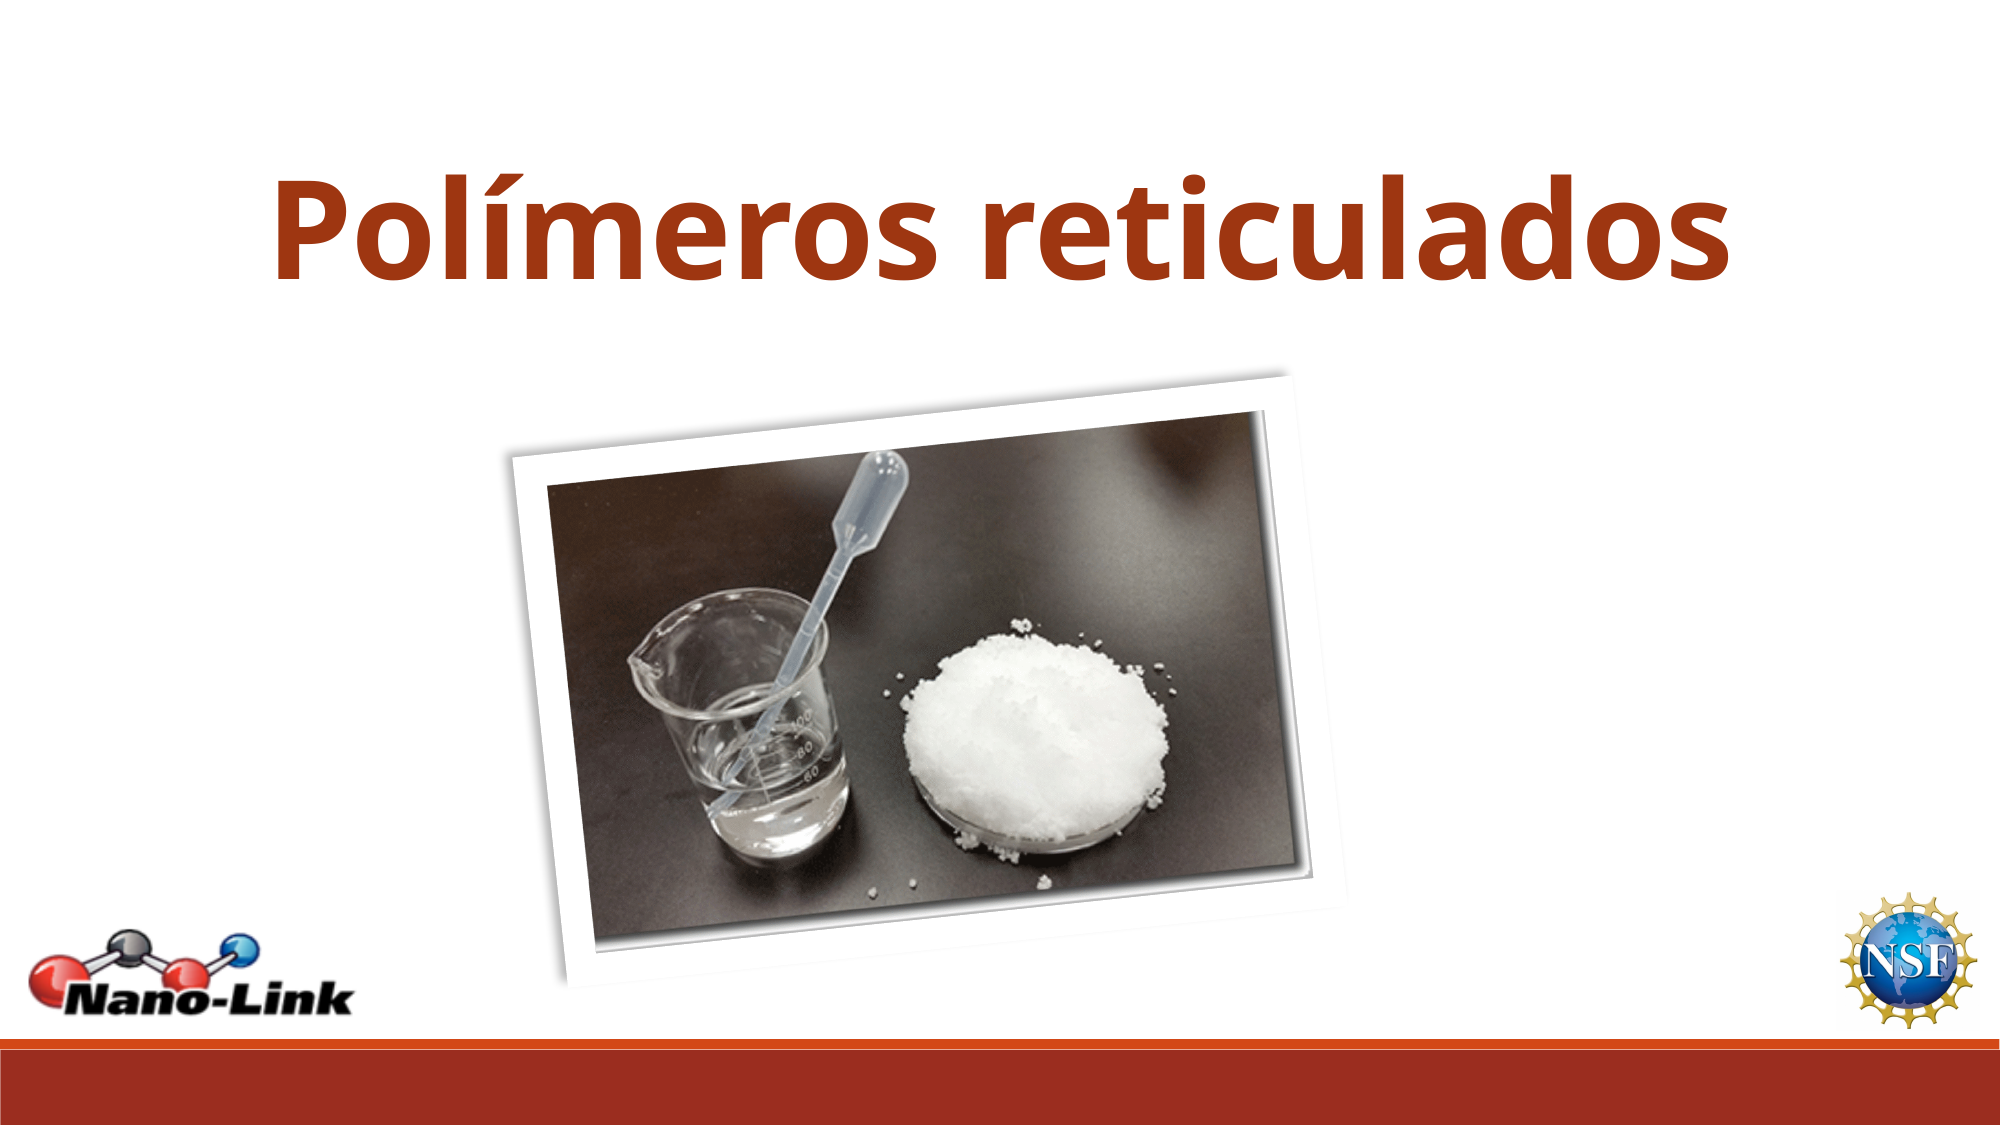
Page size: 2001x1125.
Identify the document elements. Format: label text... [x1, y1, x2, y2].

text_box Polímeros reticulados [0, 116, 2000, 358]
picture [19, 916, 374, 1032]
picture [548, 411, 1313, 953]
picture [1835, 889, 1981, 1032]
